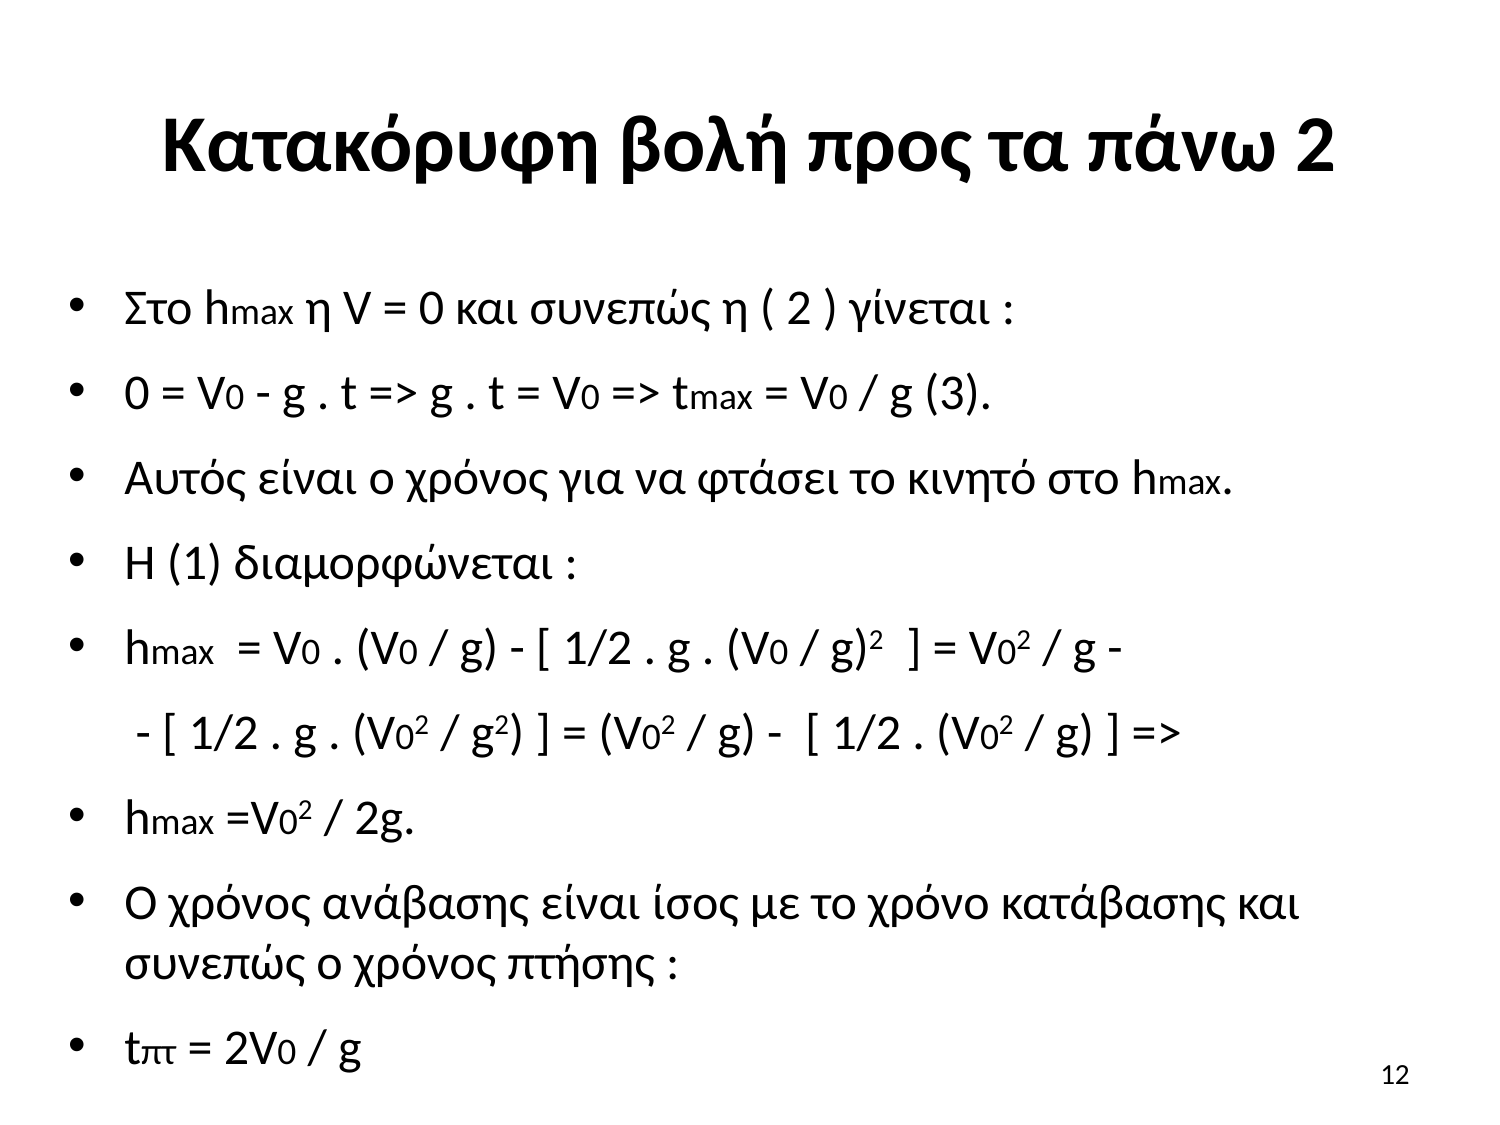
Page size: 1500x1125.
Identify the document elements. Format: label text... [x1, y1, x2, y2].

title Κατακόρυφη βολή προς τα πάνω 2 [75, 45, 1425, 233]
list Στο hmax η V = 0 και συνεπώς η ( 2 ) γίνεται : 0 = V0 - g . t => g . t = V0 => tmax = V0 / g (3). Αυτός είναι ο χρόνος για να φτάσει το κινητό στο hmax. Η (1) διαμορφώνεται : hmax = V0 . (V0 / g) - [ 1/2 . g . (V0 / g)2 ] = V02 / g - - [ 1/2 . g . (V02 / g2) ] = (V02 / g) - [ 1/2 . (V02 / g) ] => hmax =V02 / 2g. Ο χρόνος ανάβασης είναι ίσος με το χρόνο κατάβασης και συνεπώς ο χρόνος πτήσης : tπτ = 2V0 / g [53, 267, 1459, 1083]
slide_number 12 [1074, 1042, 1425, 1103]
